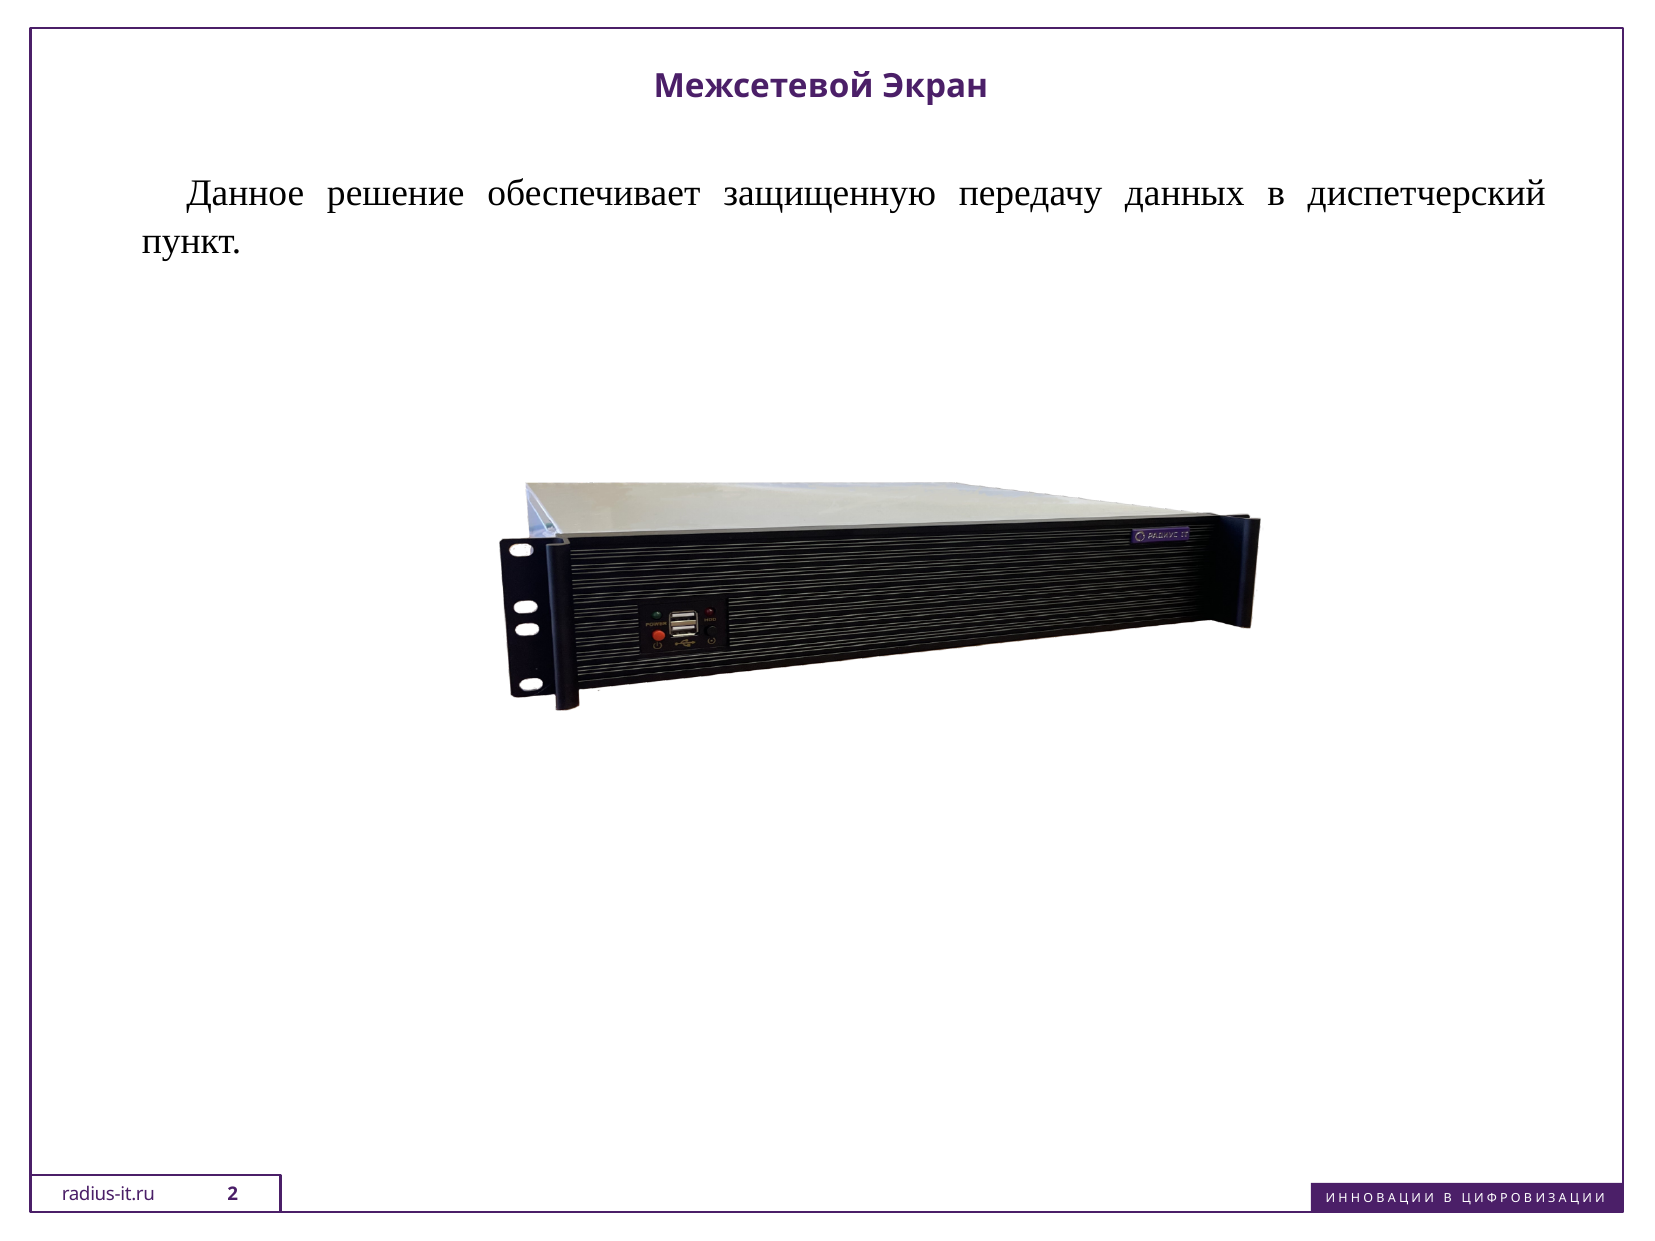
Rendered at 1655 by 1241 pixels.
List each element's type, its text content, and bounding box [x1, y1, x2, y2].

text_box radius-it.ru [59, 1179, 156, 1204]
title Межсетевой Экран [152, 62, 1489, 157]
text_box И Н Н О В А Ц И И В Ц И Ф Р О В И З А Ц И И [1310, 1182, 1624, 1213]
text_box Данное решение обеспечивает защищенную передачу данных в диспетчерский пункт. [127, 157, 1563, 269]
text_box 2 [225, 1179, 241, 1204]
picture [489, 321, 1279, 807]
